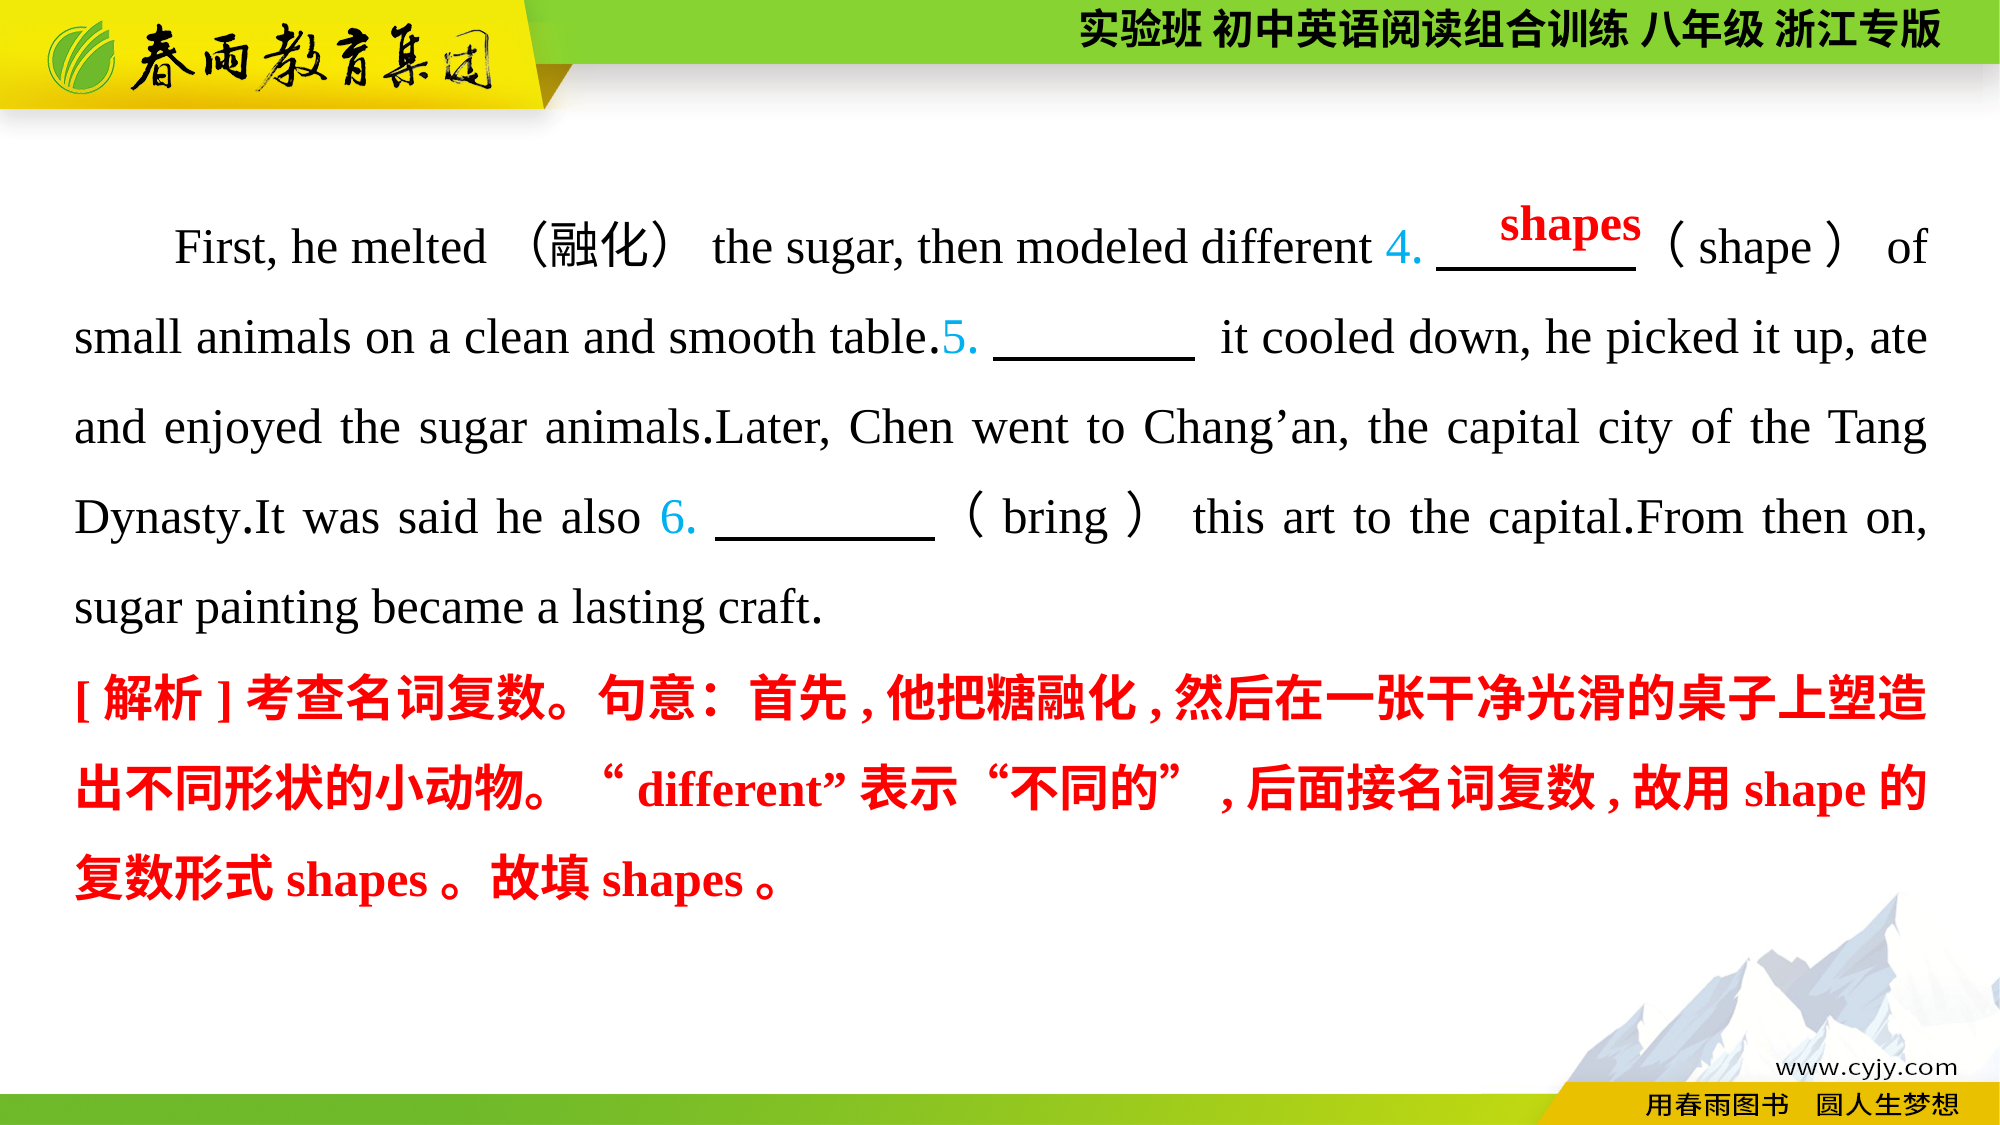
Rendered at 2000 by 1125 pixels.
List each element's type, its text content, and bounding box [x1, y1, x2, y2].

list First, he melted（融化）the sugar, then modeled different 4. （shape）of small animals on a clean and smooth table.5. it cooled down, he picked it up, ate and enjoyed the sugar animals.Later, Chen went to Chang’an, the capital city of the Tang Dynasty.It was said he also 6. （bring）this art to the capital.From then on, sugar painting became a lasting craft. [59, 175, 1944, 646]
text_box shapes [1485, 182, 1657, 258]
picture [0, 0, 2000, 1125]
text_box [解析]考查名词复数。句意：首先,他把糖融化,然后在一张干净光滑的桌子上塑造出不同形状的小动物。“different”表示“不同的”,后面接名词复数,故用shape的复数形式shapes。故填shapes。 [59, 646, 1944, 914]
